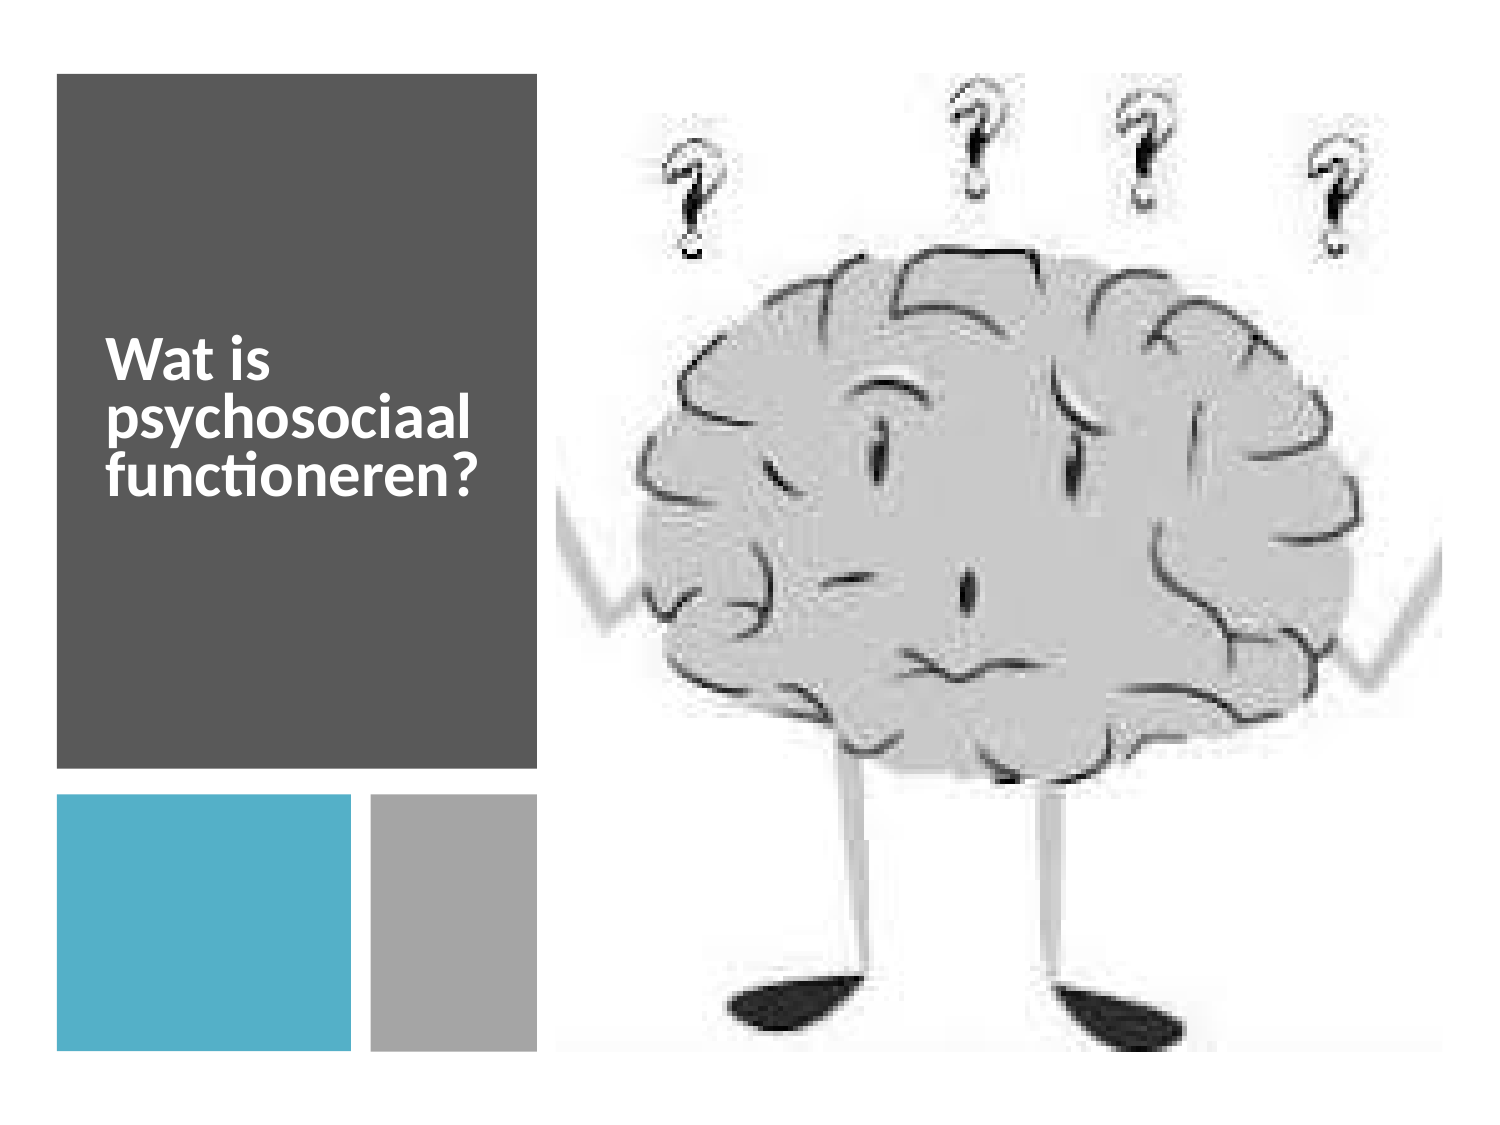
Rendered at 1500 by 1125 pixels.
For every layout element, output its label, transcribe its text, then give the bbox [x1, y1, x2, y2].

text_box [55, 792, 353, 1053]
title Wat is psychosociaal functioneren? [90, 152, 504, 690]
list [555, 73, 1443, 1052]
text_box [369, 792, 539, 1054]
text_box [55, 72, 539, 771]
